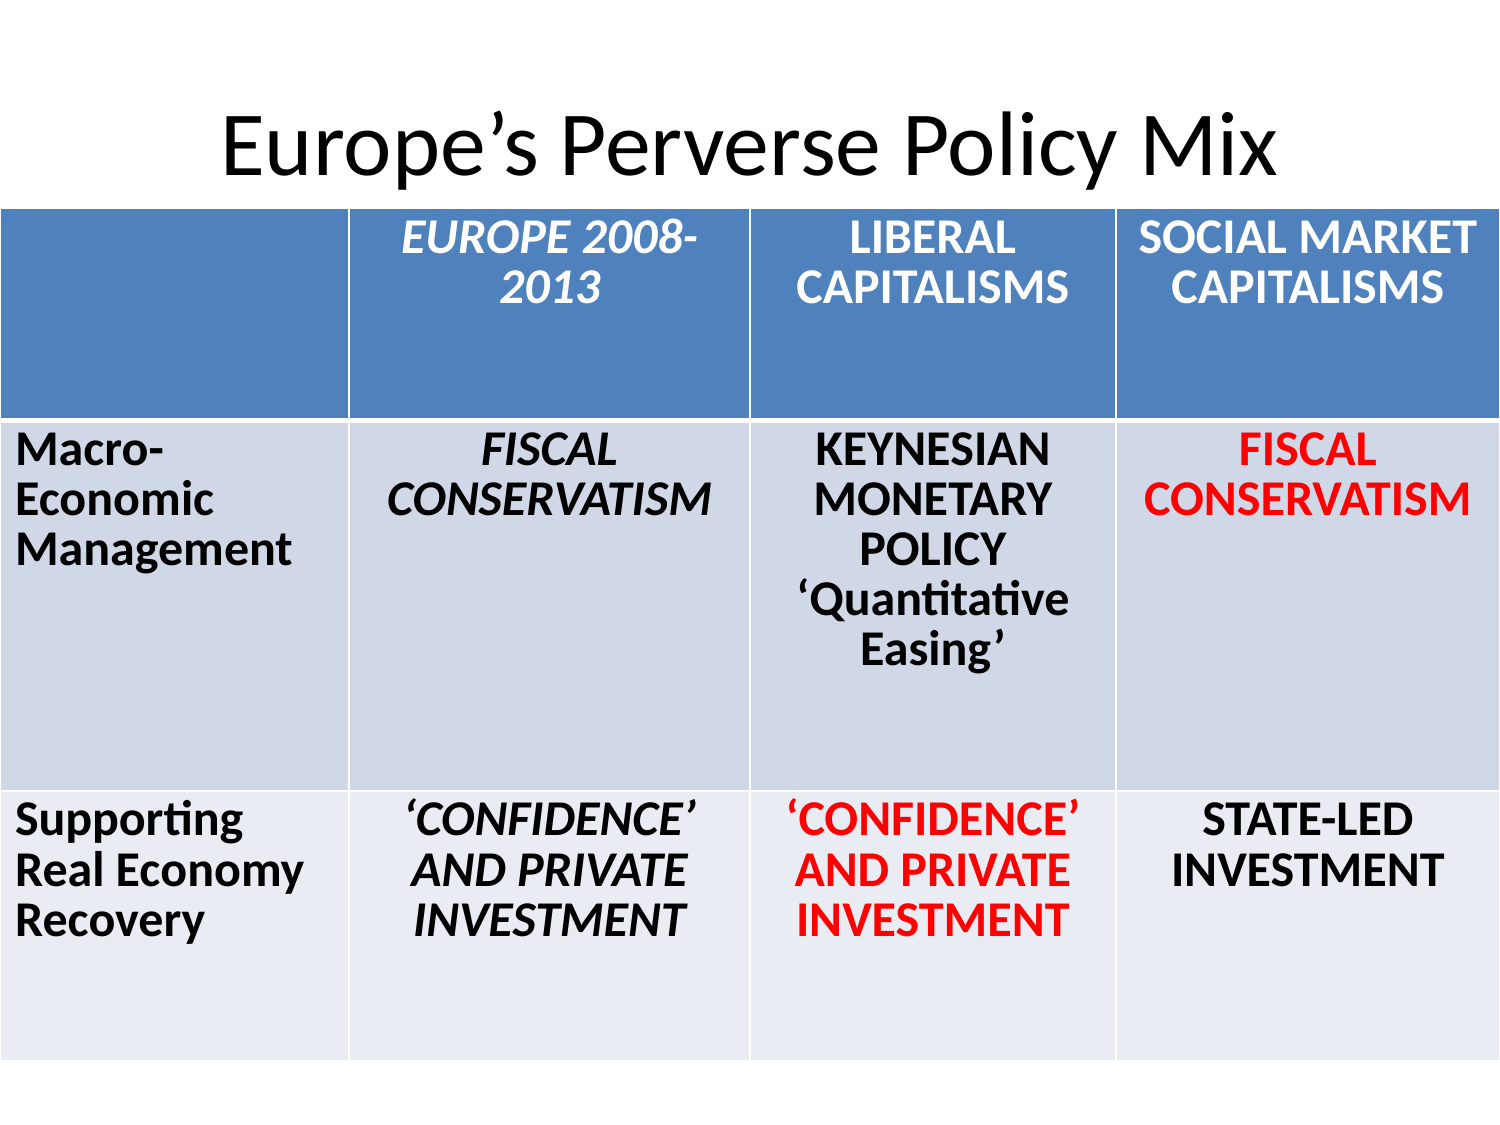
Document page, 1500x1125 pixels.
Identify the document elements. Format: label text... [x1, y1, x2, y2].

table_cell ‘CONFIDENCE’ AND PRIVATE INVESTMENT [350, 792, 749, 1060]
title Europe’s Perverse Policy Mix [75, 45, 1425, 207]
table_cell FISCAL CONSERVATISM [1117, 423, 1499, 790]
table_header EUROPE 2008-2013 [350, 209, 749, 418]
table_cell FISCAL CONSERVATISM [350, 423, 749, 790]
table_cell Supporting Real Economy Recovery [1, 792, 348, 1060]
table_cell STATE-LED INVESTMENT [1117, 792, 1499, 1060]
table_header LIBERAL CAPITALISMS [751, 209, 1115, 418]
table_cell Macro-Economic Management [1, 423, 348, 790]
table_header [1, 209, 348, 418]
table_cell ‘CONFIDENCE’ AND PRIVATE INVESTMENT [751, 792, 1115, 1060]
table_cell KEYNESIAN MONETARY POLICY ‘Quantitative Easing’ [751, 423, 1115, 790]
table_header SOCIAL MARKET CAPITALISMS [1117, 209, 1499, 418]
